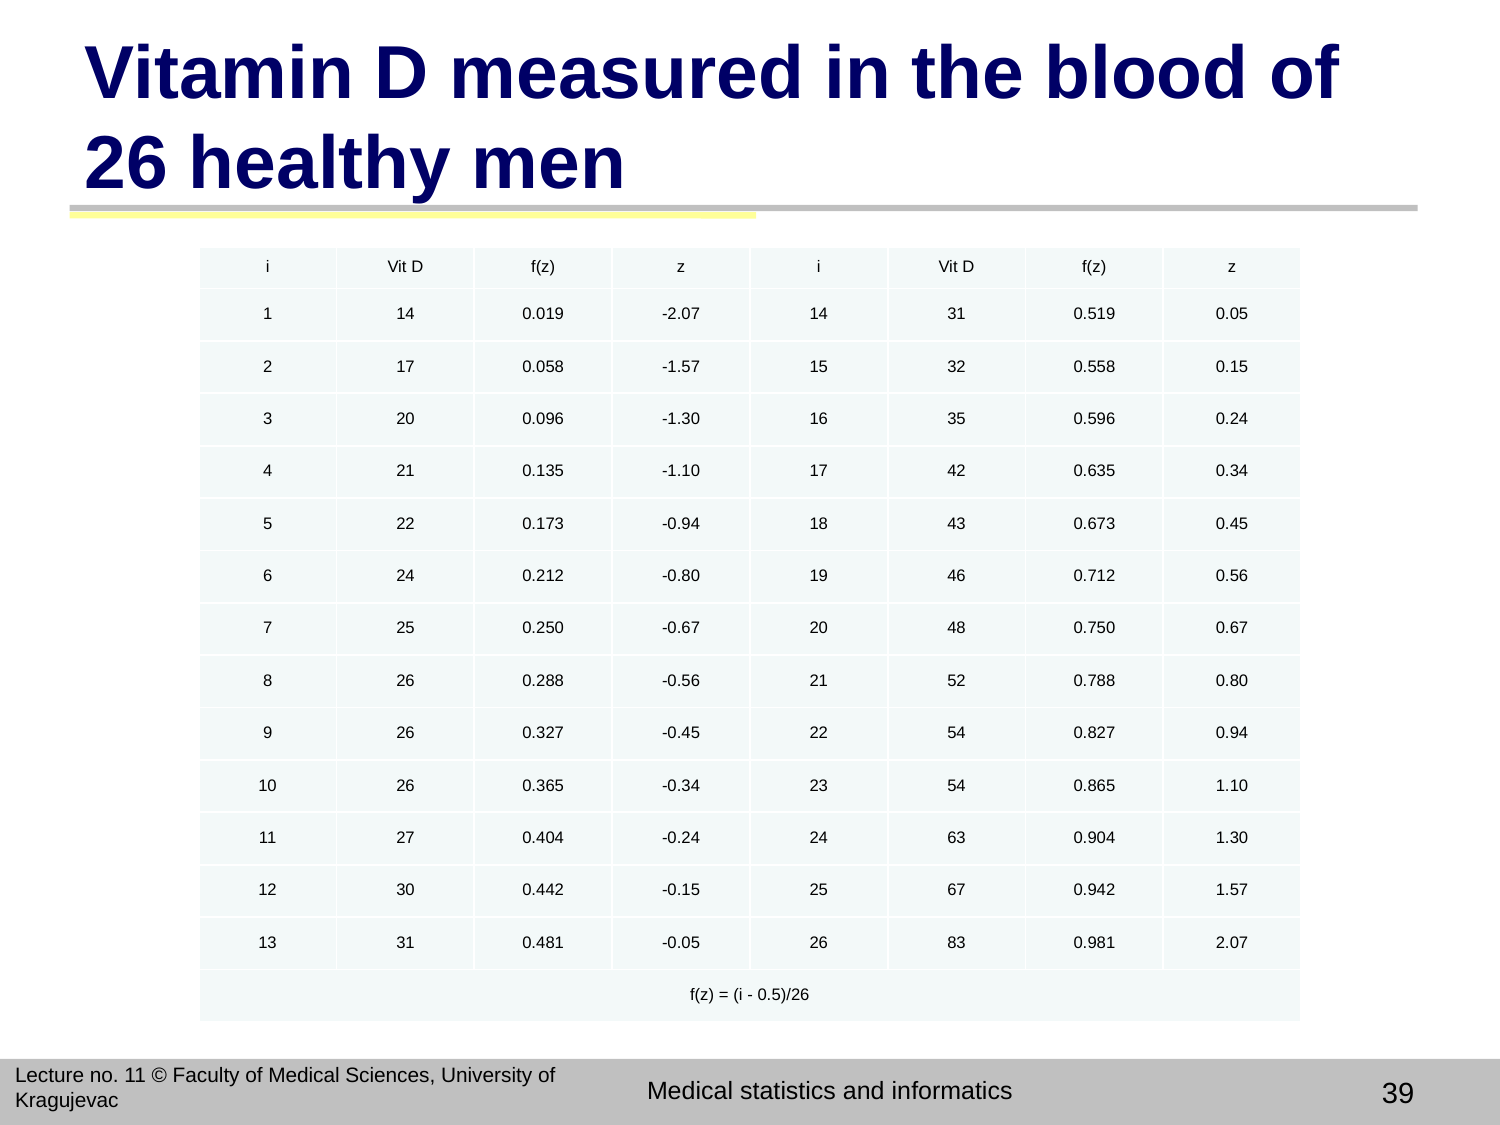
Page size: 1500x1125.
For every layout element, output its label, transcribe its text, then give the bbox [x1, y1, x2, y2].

table_cell 0.80 [1164, 656, 1300, 707]
slide_number Lecture no. 11 © Faculty of Medical Sciences, University of Kragujevac [0, 1053, 612, 1108]
table_cell 17 [751, 447, 887, 497]
table_cell 83 [889, 918, 1025, 969]
table_cell 5 [200, 499, 336, 550]
table_cell 4 [200, 447, 336, 497]
table_header i [751, 248, 887, 288]
table_cell 2 [200, 342, 336, 392]
table_cell 0.096 [475, 394, 611, 445]
table_cell -1.57 [613, 342, 749, 392]
table_cell 23 [751, 761, 887, 811]
table_cell 0.250 [475, 604, 611, 654]
table_header z [613, 248, 749, 288]
table_cell -0.67 [613, 604, 749, 654]
table_cell 7 [200, 604, 336, 654]
table_cell -0.05 [613, 918, 749, 969]
table_cell 0.56 [1164, 551, 1300, 602]
table_cell 26 [337, 656, 473, 707]
table_header f(z) [475, 248, 611, 288]
table_cell 0.673 [1026, 499, 1162, 550]
table_cell 52 [889, 656, 1025, 707]
table_cell 25 [751, 866, 887, 916]
table_cell -0.34 [613, 761, 749, 811]
table_cell 19 [751, 551, 887, 602]
table_cell 1.10 [1164, 761, 1300, 811]
table_cell 21 [337, 447, 473, 497]
table_cell 25 [337, 604, 473, 654]
table_cell 0.019 [475, 289, 611, 340]
table_cell 42 [889, 447, 1025, 497]
table_cell 0.904 [1026, 813, 1162, 864]
table_cell 6 [200, 551, 336, 602]
table_cell 8 [200, 656, 336, 707]
footer Medical statistics and informatics [512, 1066, 1149, 1125]
table_cell 54 [889, 761, 1025, 811]
table_cell 0.135 [475, 447, 611, 497]
table_cell 0.94 [1164, 708, 1300, 759]
table_cell -0.80 [613, 551, 749, 602]
table_cell 0.34 [1164, 447, 1300, 497]
table_cell 0.24 [1164, 394, 1300, 445]
table_header Vit D [889, 248, 1025, 288]
table_cell 32 [889, 342, 1025, 392]
table_cell 27 [337, 813, 473, 864]
table_cell 11 [200, 813, 336, 864]
table_cell 0.865 [1026, 761, 1162, 811]
table_cell 0.596 [1026, 394, 1162, 445]
table_cell 46 [889, 551, 1025, 602]
table_cell 48 [889, 604, 1025, 654]
table_cell 0.712 [1026, 551, 1162, 602]
table_cell f(z) = (i - 0.5)/26 [200, 970, 1300, 1021]
table_cell 13 [200, 918, 336, 969]
table_cell 0.15 [1164, 342, 1300, 392]
table_cell 9 [200, 708, 336, 759]
table_header z [1164, 248, 1300, 288]
table_cell 12 [200, 866, 336, 916]
table_cell 20 [337, 394, 473, 445]
table_header Vit D [337, 248, 473, 288]
table_header i [200, 248, 336, 288]
table_cell 0.481 [475, 918, 611, 969]
table_cell -0.56 [613, 656, 749, 707]
table_cell 0.173 [475, 499, 611, 550]
table_cell -0.94 [613, 499, 749, 550]
table_cell 0.327 [475, 708, 611, 759]
table_header f(z) [1026, 248, 1162, 288]
table_cell 1 [200, 289, 336, 340]
title Vitamin D measured in the blood of 26 healthy men [69, 19, 1426, 208]
table_cell 43 [889, 499, 1025, 550]
table_cell -0.24 [613, 813, 749, 864]
table_cell 0.558 [1026, 342, 1162, 392]
table_cell 26 [337, 708, 473, 759]
table_cell 1.30 [1164, 813, 1300, 864]
table_cell 35 [889, 394, 1025, 445]
table_cell -0.15 [613, 866, 749, 916]
table_cell 0.67 [1164, 604, 1300, 654]
table_cell 0.788 [1026, 656, 1162, 707]
table_cell 16 [751, 394, 887, 445]
table_cell 0.519 [1026, 289, 1162, 340]
table_cell 0.05 [1164, 289, 1300, 340]
table_cell 30 [337, 866, 473, 916]
table_cell 0.827 [1026, 708, 1162, 759]
table_cell 10 [200, 761, 336, 811]
table_cell -1.30 [613, 394, 749, 445]
table_cell -2.07 [613, 289, 749, 340]
table_cell 0.981 [1026, 918, 1162, 969]
table_cell 24 [751, 813, 887, 864]
table_cell 21 [751, 656, 887, 707]
table_cell 63 [889, 813, 1025, 864]
table_cell -1.10 [613, 447, 749, 497]
table_cell 0.404 [475, 813, 611, 864]
table_cell 0.442 [475, 866, 611, 916]
slide_number 39 [1163, 1066, 1430, 1125]
table_cell 3 [200, 394, 336, 445]
table_cell 0.942 [1026, 866, 1162, 916]
table_cell 17 [337, 342, 473, 392]
table_cell 14 [337, 289, 473, 340]
table_cell 0.365 [475, 761, 611, 811]
table_cell 22 [751, 708, 887, 759]
table_cell 18 [751, 499, 887, 550]
table_cell 14 [751, 289, 887, 340]
table_cell -0.45 [613, 708, 749, 759]
table_cell 54 [889, 708, 1025, 759]
table_cell 0.635 [1026, 447, 1162, 497]
table_cell 22 [337, 499, 473, 550]
table_cell 2.07 [1164, 918, 1300, 969]
table_cell 0.058 [475, 342, 611, 392]
table_cell 26 [337, 761, 473, 811]
table_cell 0.45 [1164, 499, 1300, 550]
table_cell 24 [337, 551, 473, 602]
table_cell 15 [751, 342, 887, 392]
table_cell 31 [889, 289, 1025, 340]
table_cell 67 [889, 866, 1025, 916]
table_cell 20 [751, 604, 887, 654]
table_cell 31 [337, 918, 473, 969]
table_cell 0.750 [1026, 604, 1162, 654]
table_cell 0.288 [475, 656, 611, 707]
table_cell 26 [751, 918, 887, 969]
table_cell 1.57 [1164, 866, 1300, 916]
table_cell 0.212 [475, 551, 611, 602]
